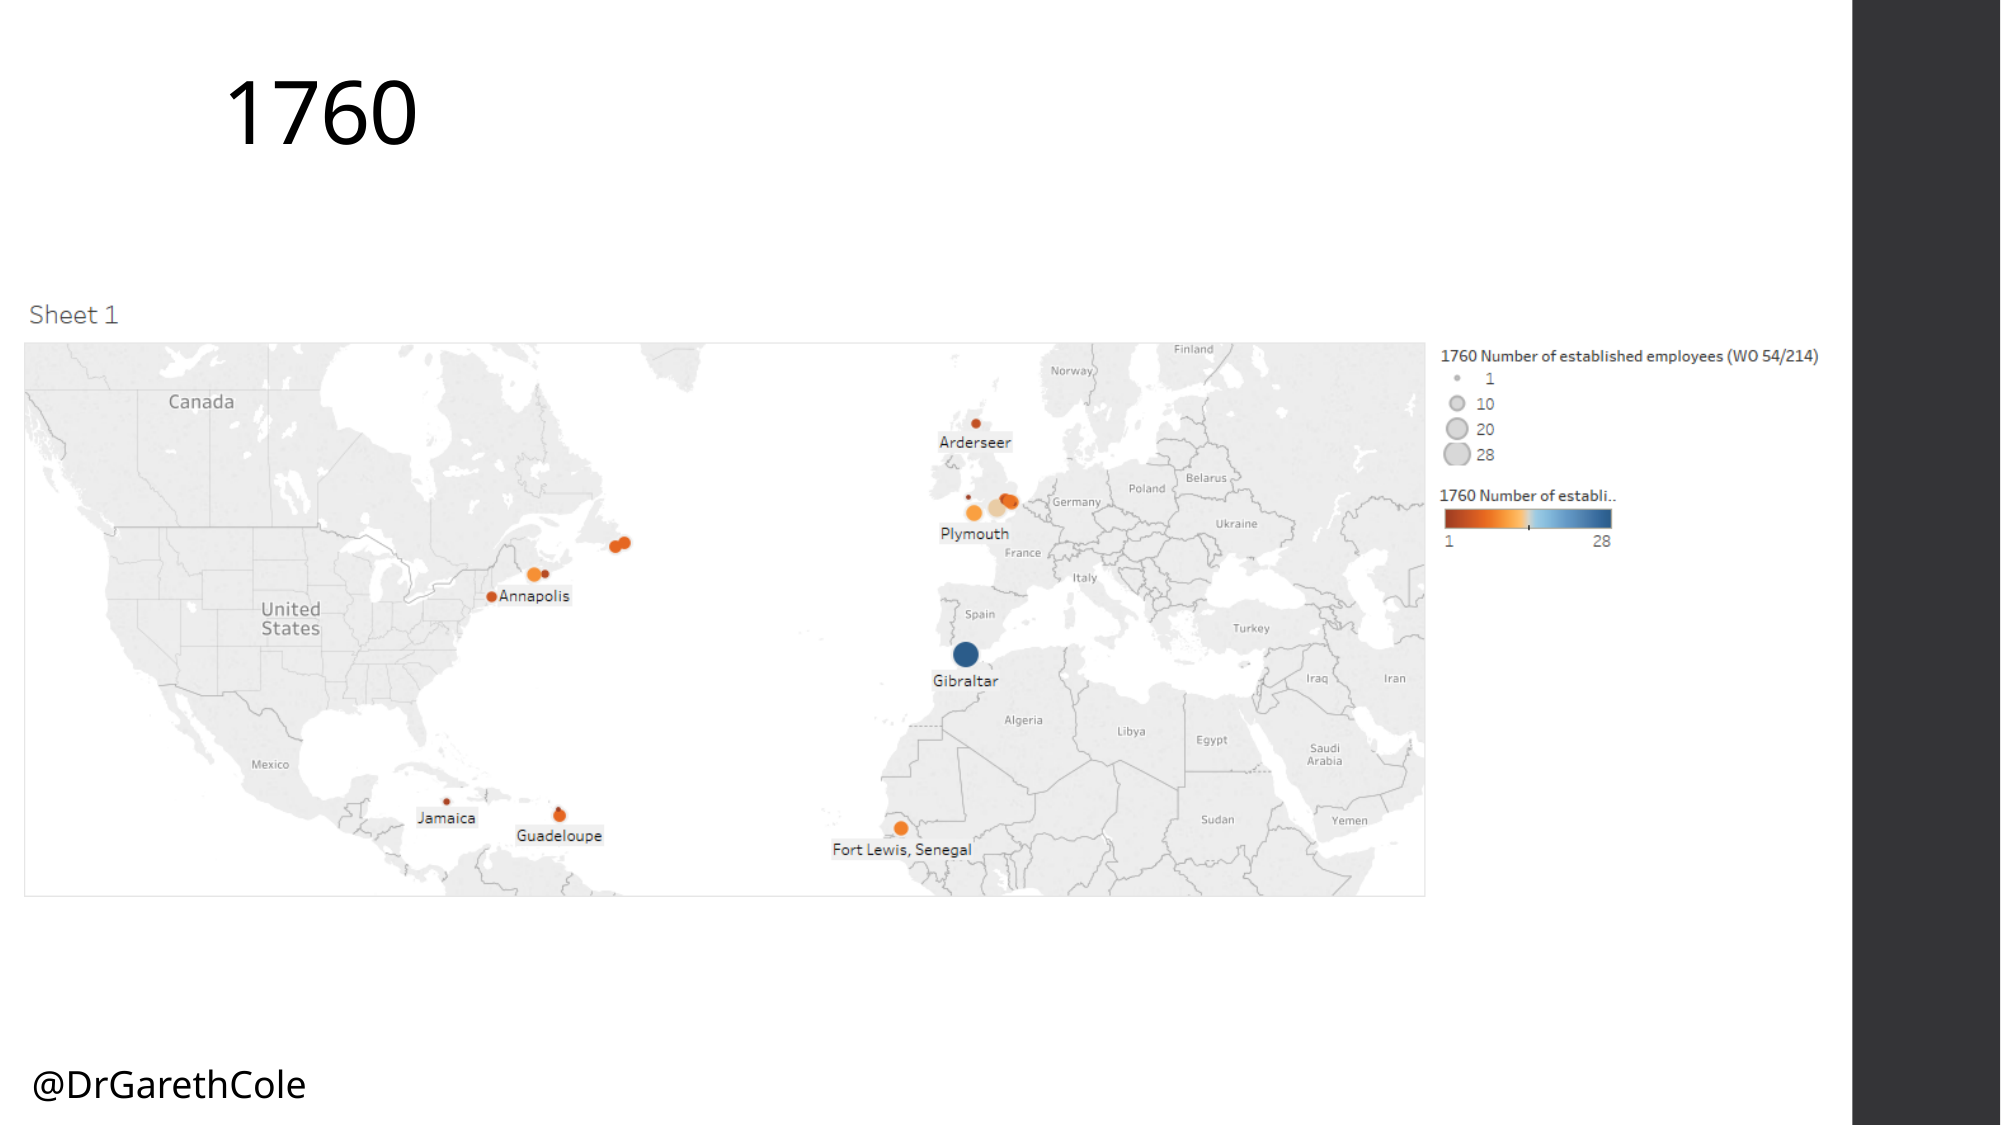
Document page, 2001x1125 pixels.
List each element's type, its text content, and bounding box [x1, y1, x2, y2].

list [24, 287, 1823, 898]
title 1760 [206, 60, 1797, 171]
text_box @DrGarethCole [17, 1053, 329, 1114]
